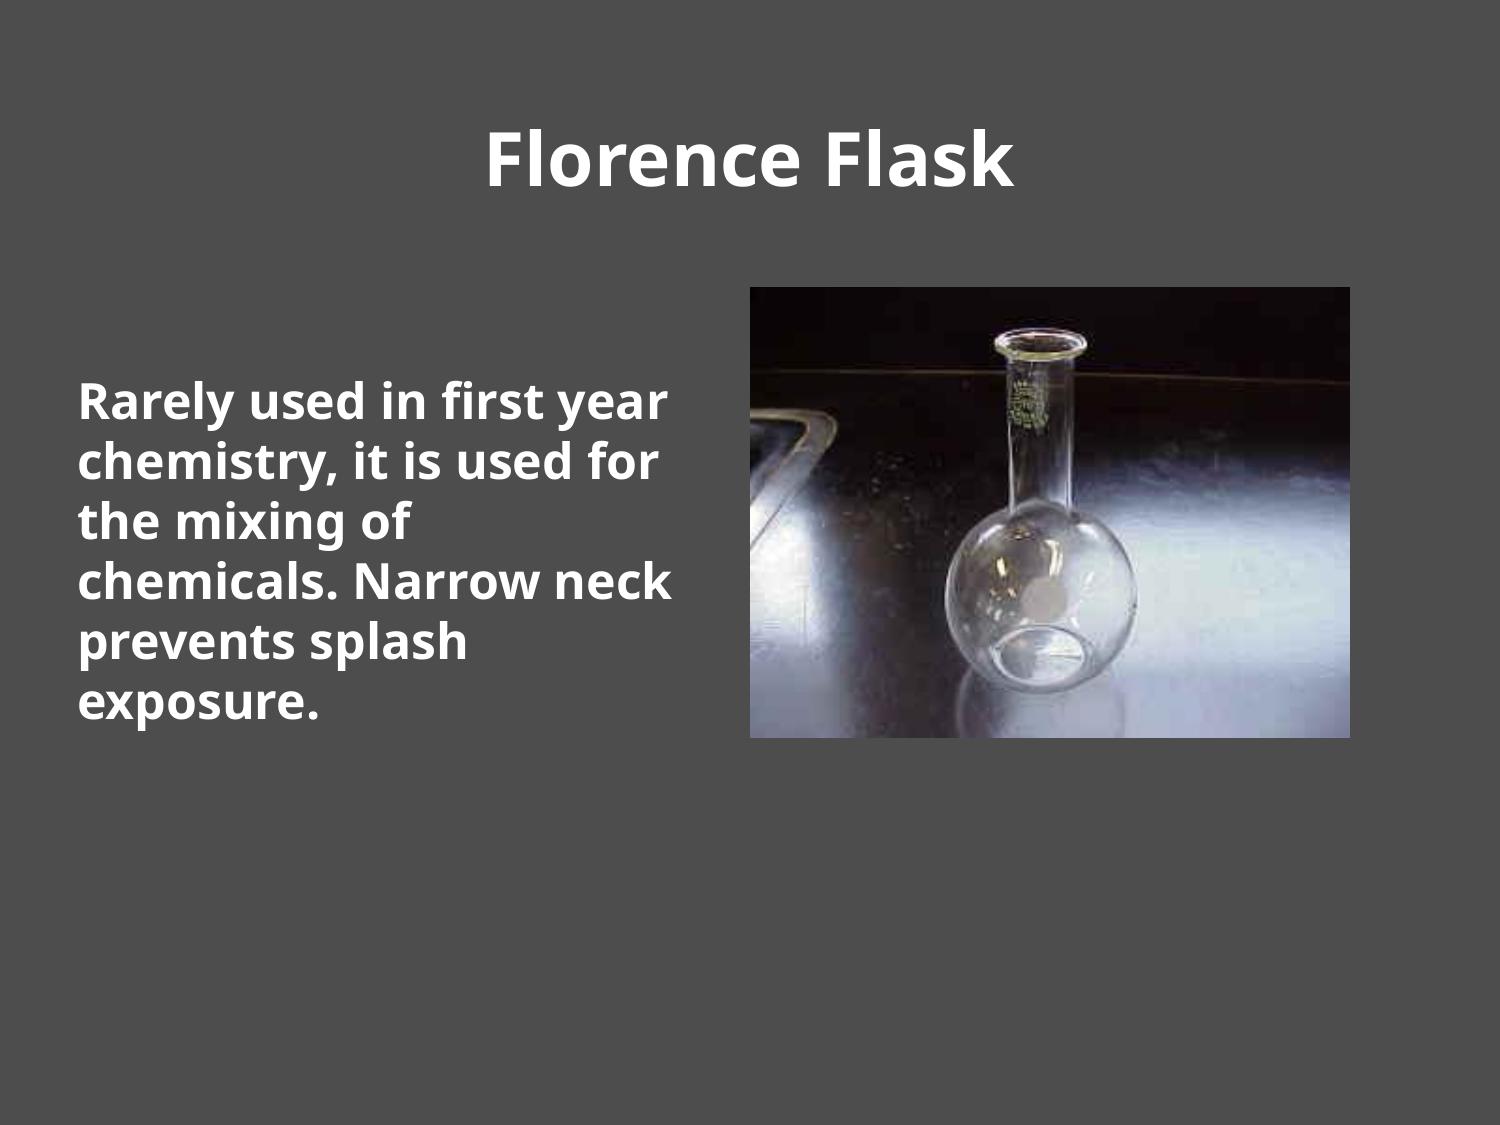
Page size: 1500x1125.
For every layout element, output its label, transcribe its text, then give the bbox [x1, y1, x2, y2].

picture [749, 287, 1351, 738]
text_box Rarely used in first year chemistry, it is used for the mixing of chemicals. Narrow neck prevents splash exposure. [62, 362, 700, 738]
title Florence Flask [112, 99, 1388, 213]
